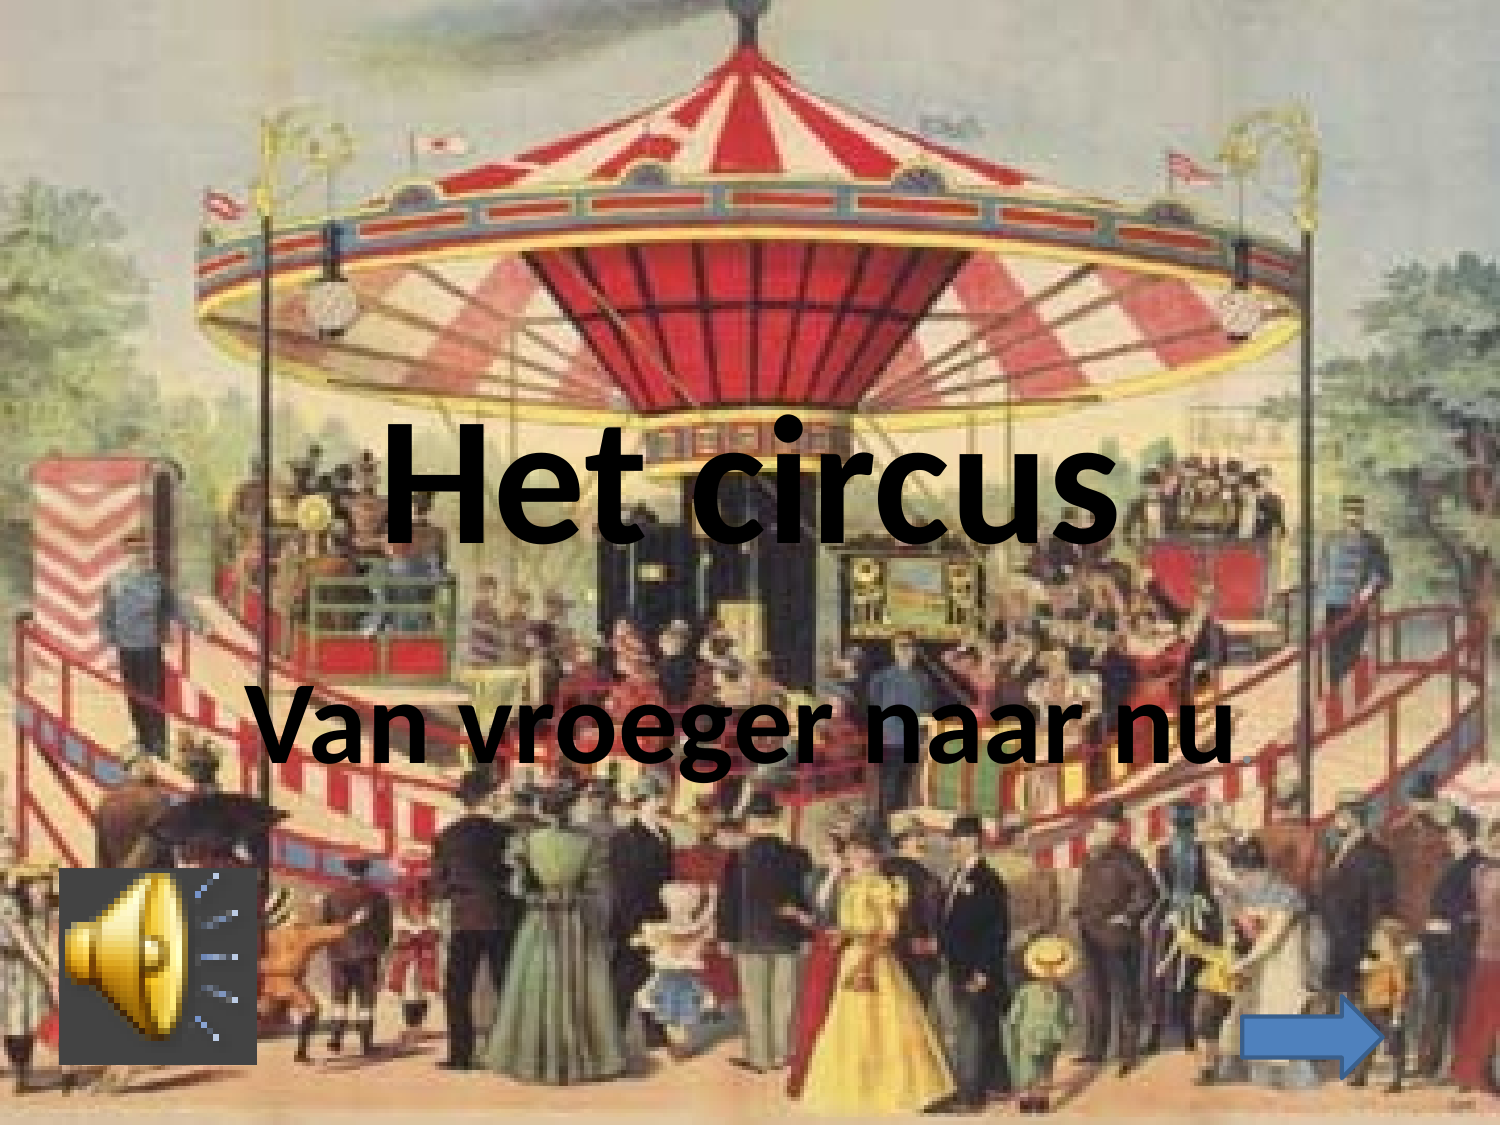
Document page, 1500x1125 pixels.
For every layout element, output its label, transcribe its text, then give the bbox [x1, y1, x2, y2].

text_box [1240, 994, 1385, 1081]
title Het circus [112, 349, 1388, 591]
picture [0, 0, 1500, 1125]
subtitle Van vroeger naar nu. [225, 637, 1275, 925]
